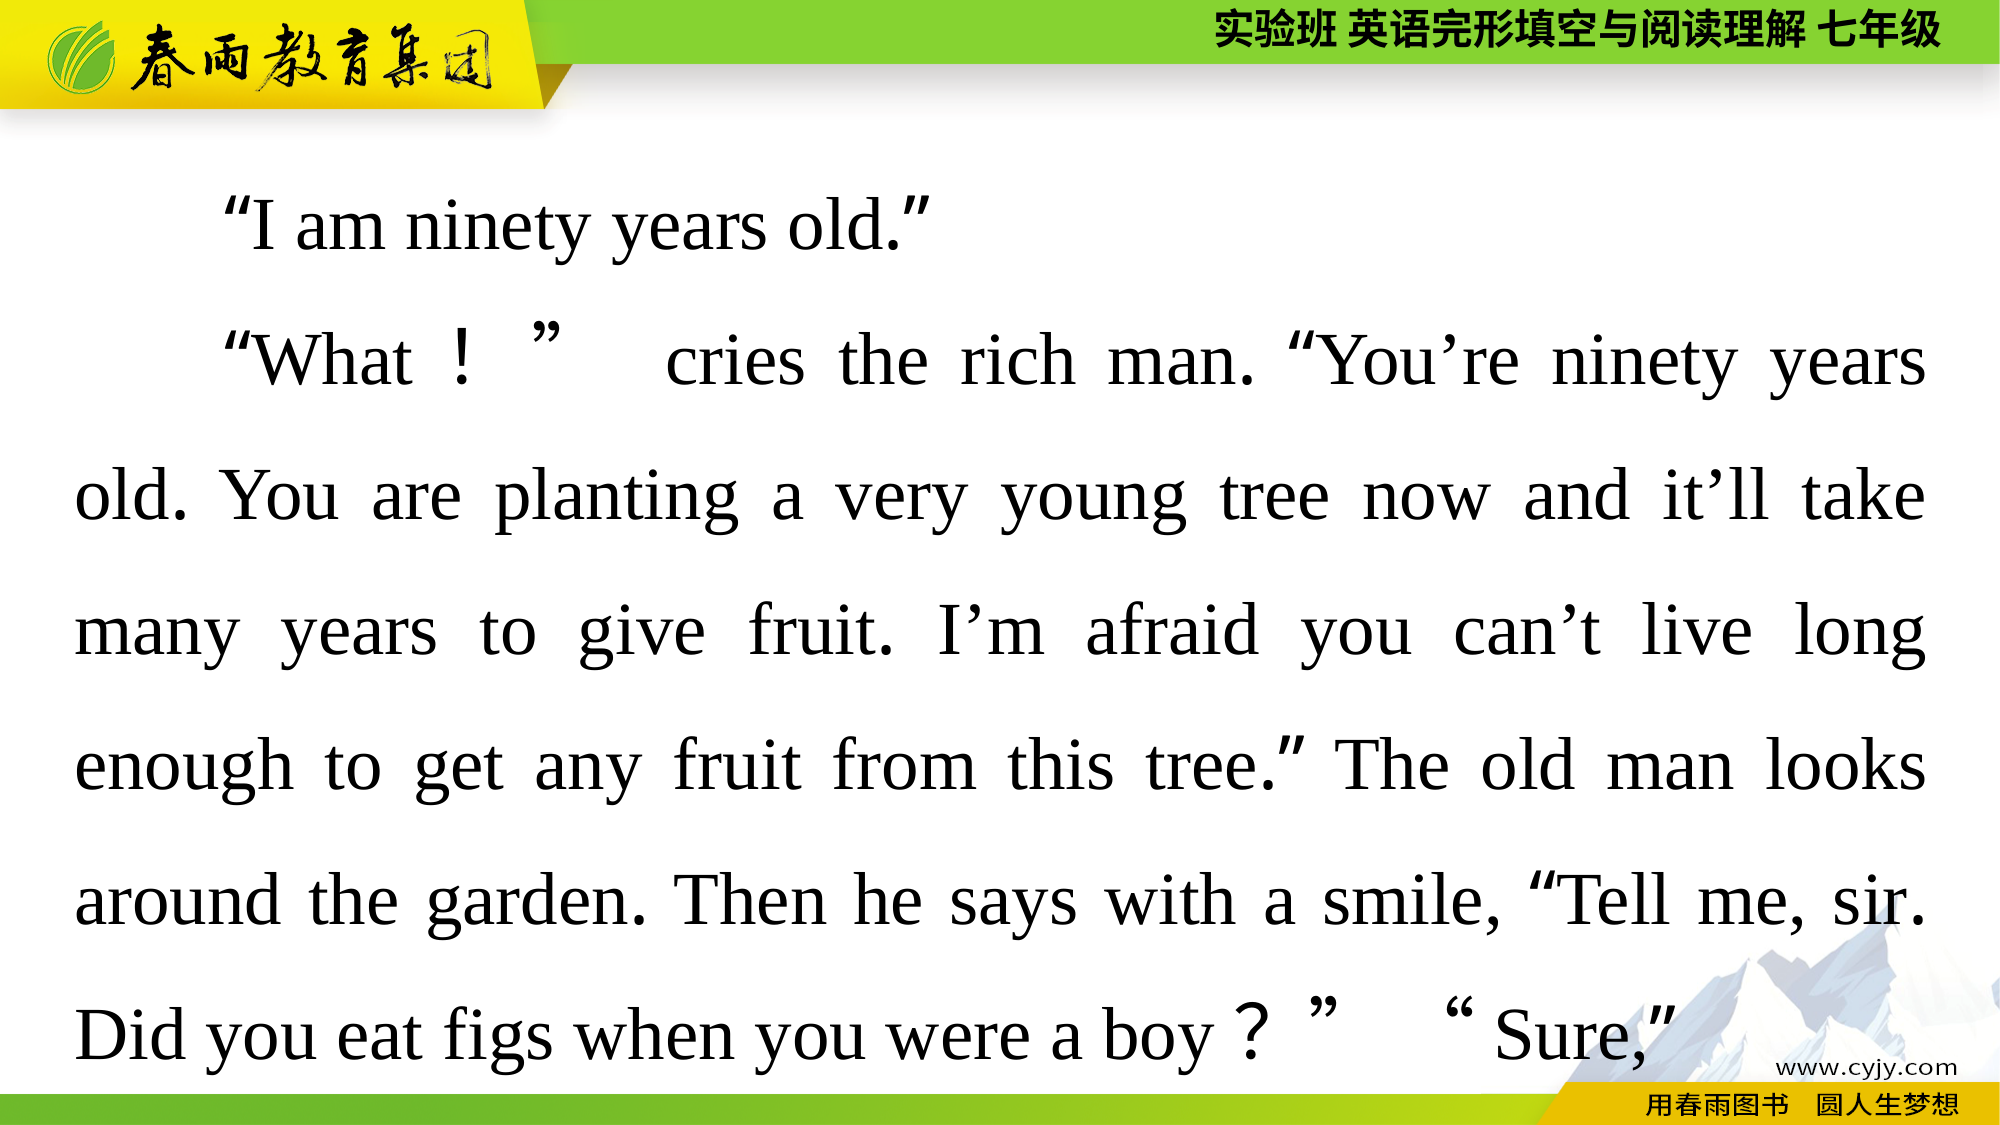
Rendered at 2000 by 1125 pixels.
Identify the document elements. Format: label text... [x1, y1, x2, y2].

picture [0, 0, 2000, 1125]
list “I am ninety years old.” “What！” cries the rich man. “You’re ninety years old. You are planting a very young tree now and it’ll take many years to give fruit. I’m afraid you can’t live long enough to get any fruit from this tree.” The old man looks around the garden. Then he says with a smile, “Tell me, sir. Did you eat figs when you were a boy？” “Sure,” [59, 122, 1944, 1092]
